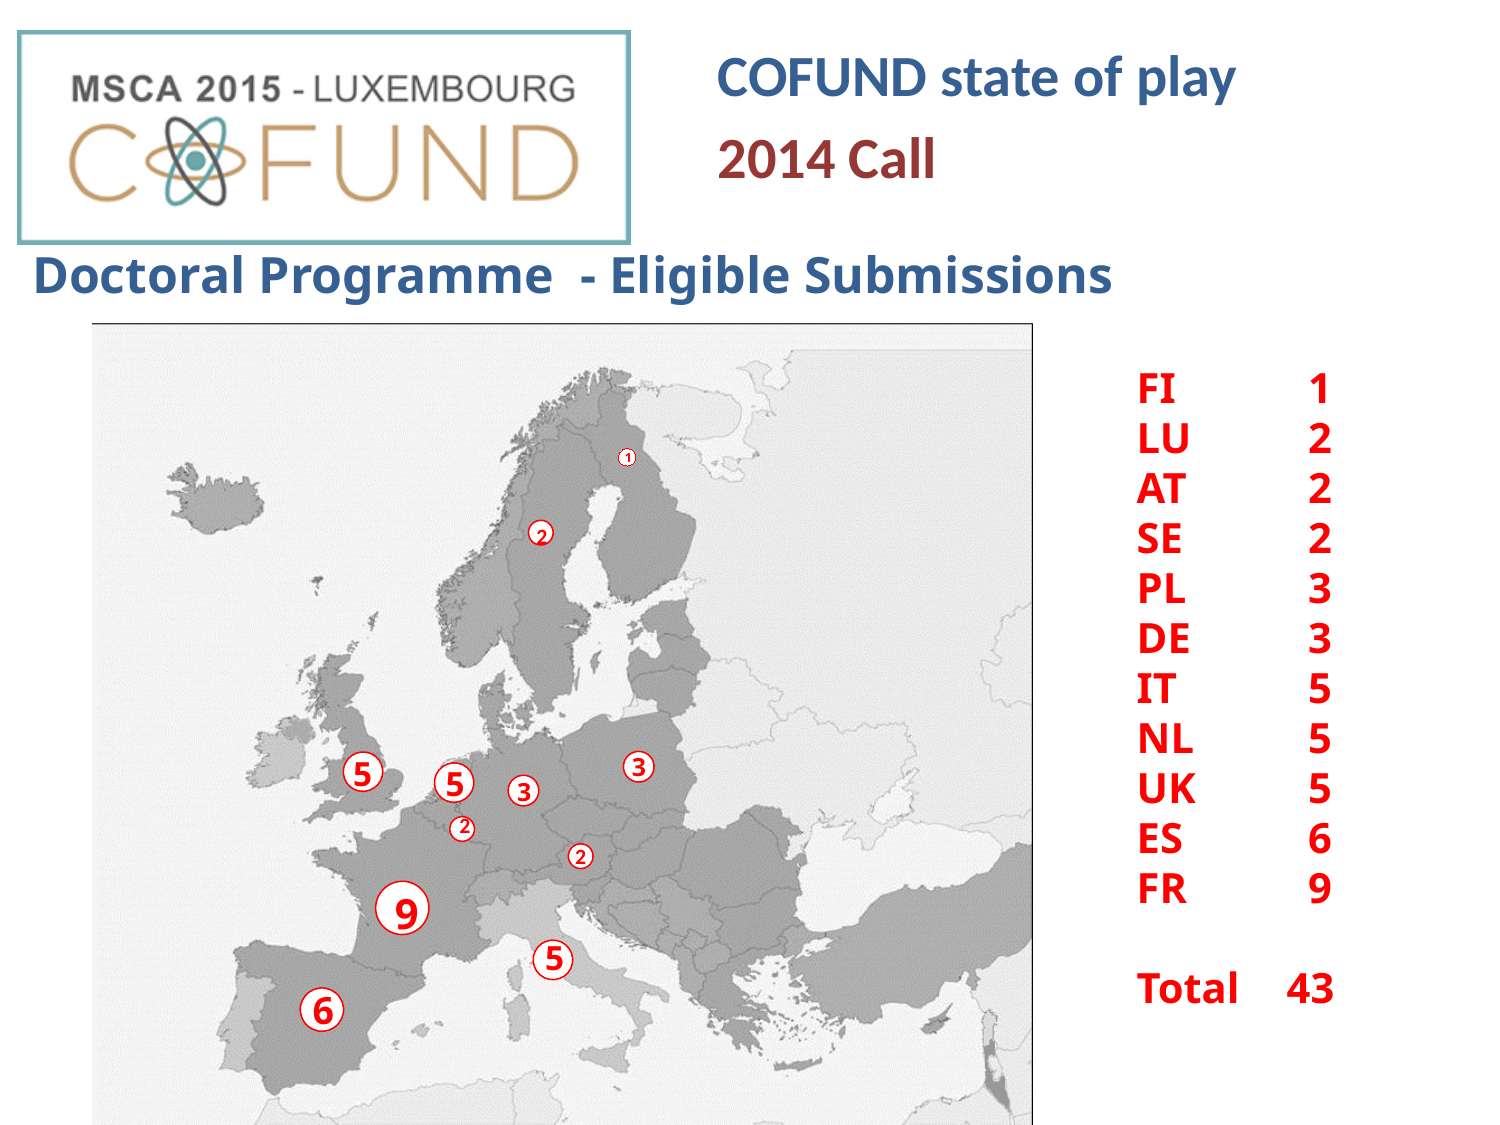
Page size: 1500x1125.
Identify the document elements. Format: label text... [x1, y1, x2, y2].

picture [17, 30, 631, 246]
text_box COFUND state of play 2014 Call [702, 30, 1483, 245]
text_box Doctoral Programme - Eligible Submissions [32, 243, 1294, 380]
picture [92, 320, 1033, 1125]
text_box FI 1 LU 2 AT 2 SE 2 PL 3 DE 3 IT 5 NL 5 UK 5 ES 6 FR 9 Total 43 [1121, 354, 1488, 1020]
